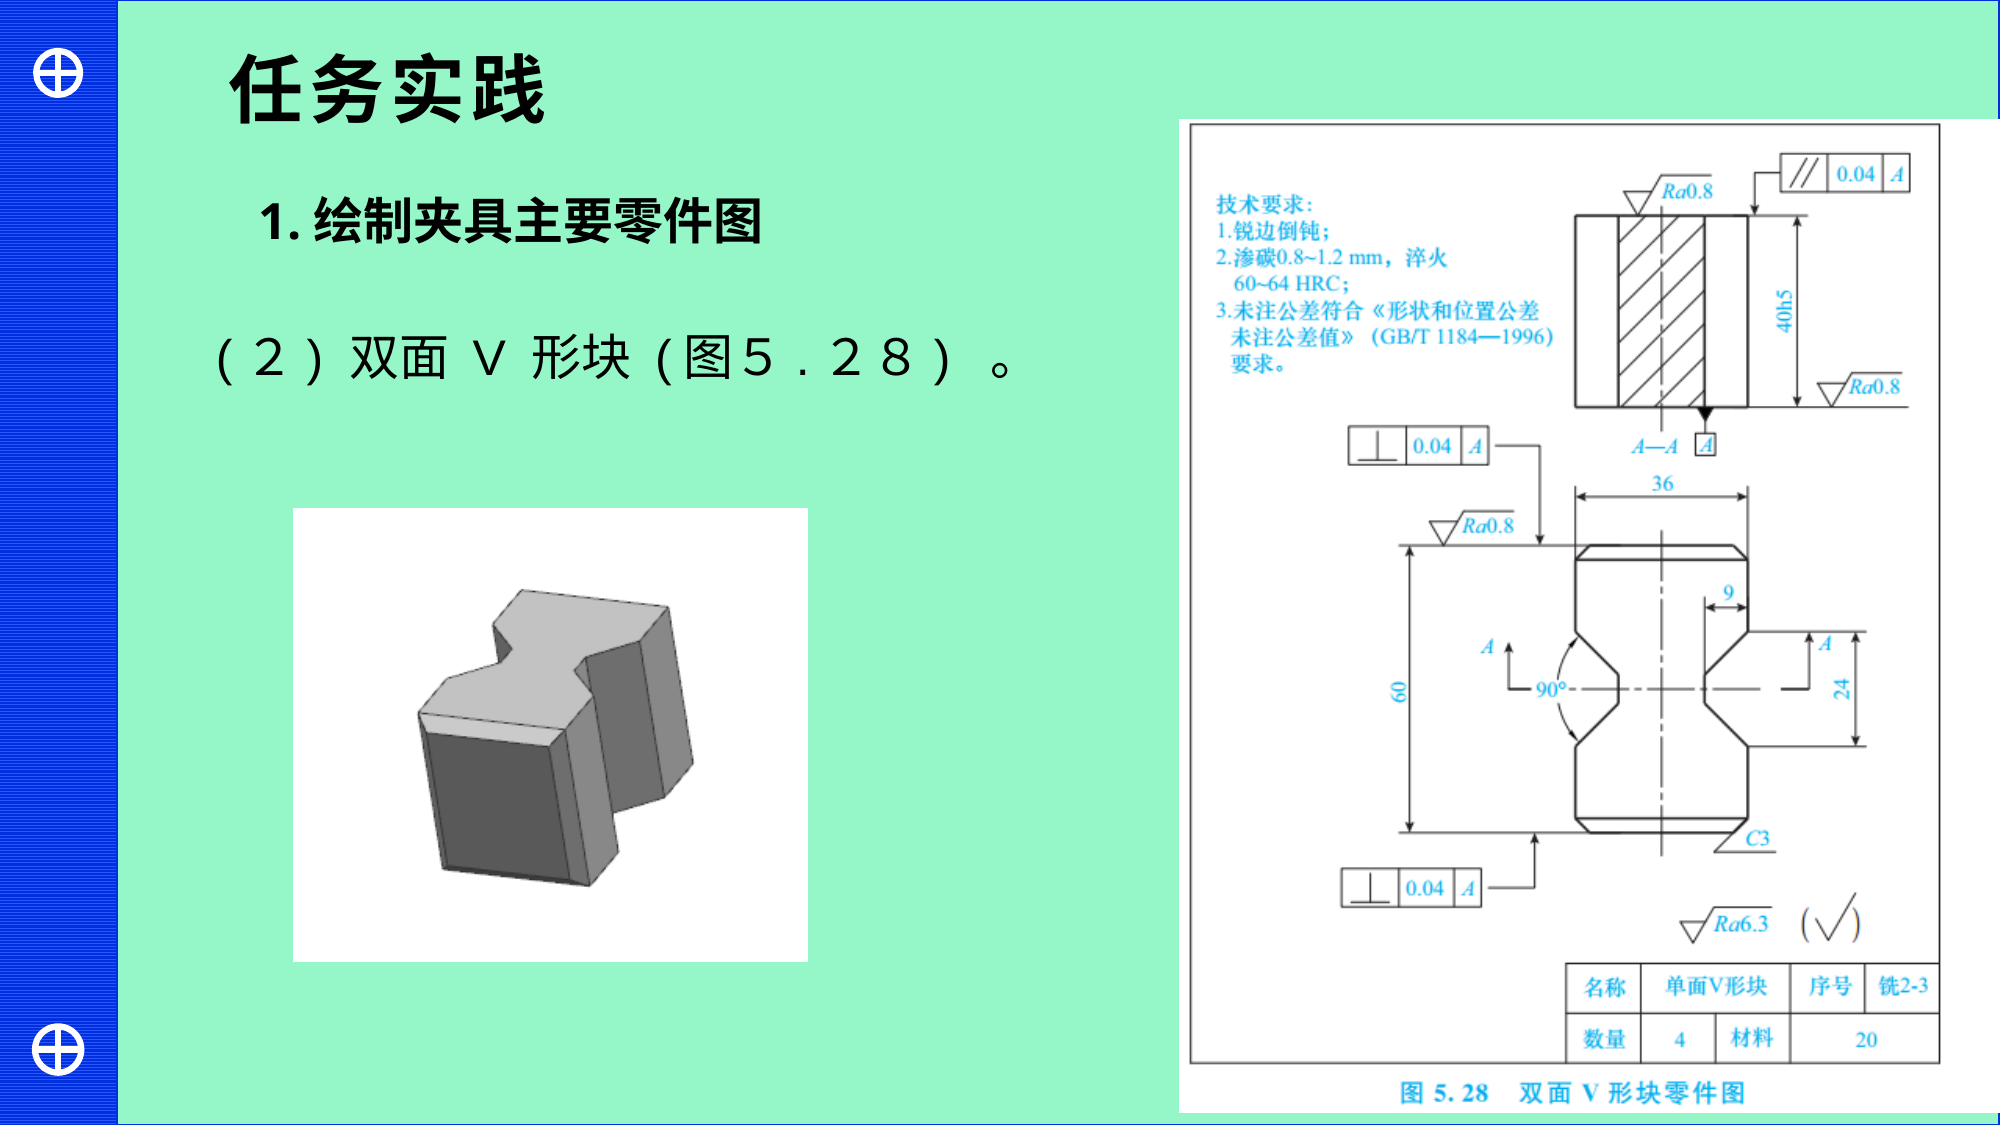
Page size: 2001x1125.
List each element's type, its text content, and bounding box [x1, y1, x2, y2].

text_box (２) 双面 V 形块 (图５.２８) 。 [126, 287, 1179, 428]
picture [1179, 119, 2000, 1113]
text_box 任务实践 [126, 18, 1414, 140]
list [293, 508, 808, 962]
text_box 1.绘制夹具主要零件图 [243, 182, 1179, 258]
